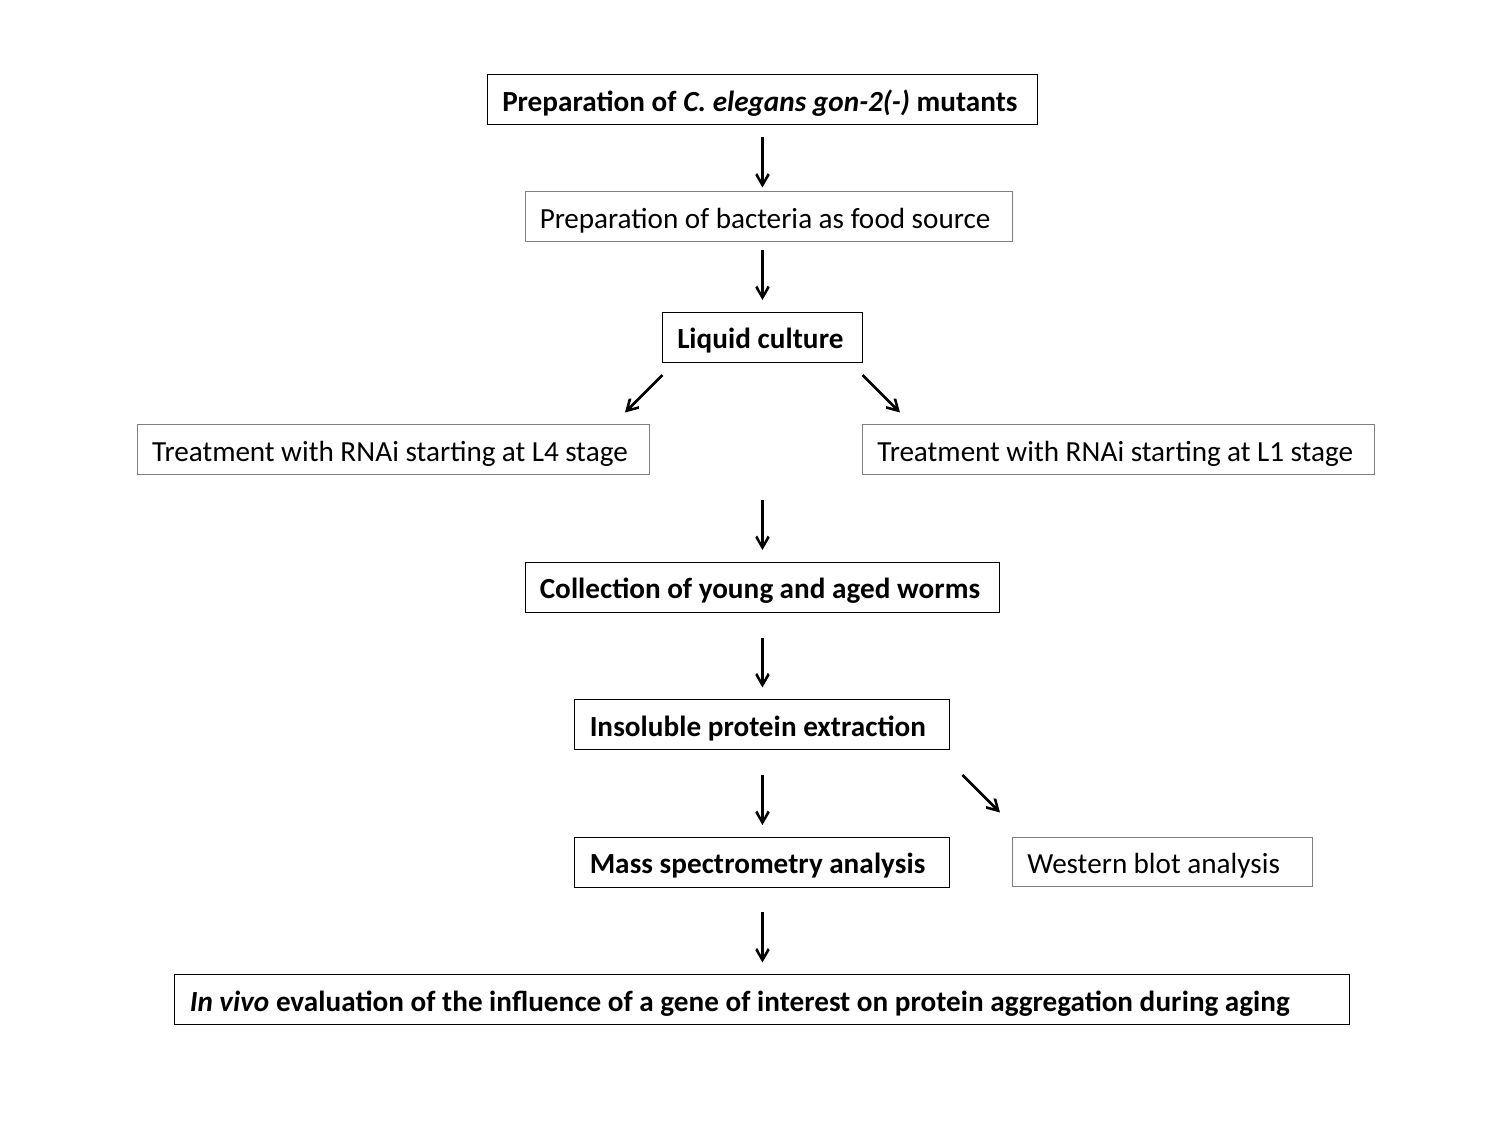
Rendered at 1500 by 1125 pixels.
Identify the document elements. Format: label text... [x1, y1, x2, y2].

text_box Treatment with RNAi starting at L1 stage [862, 424, 1375, 475]
text_box Mass spectrometry analysis [574, 837, 950, 888]
text_box Preparation of bacteria as food source [525, 191, 1013, 242]
text_box Collection of young and aged worms [525, 562, 1000, 613]
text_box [862, 374, 901, 413]
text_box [962, 774, 1001, 813]
text_box Preparation of C. elegans gon-2(-) mutants [487, 74, 1038, 125]
text_box Liquid culture [662, 312, 863, 363]
text_box Insoluble protein extraction [574, 699, 950, 750]
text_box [624, 374, 663, 413]
text_box Treatment with RNAi starting at L4 stage [137, 424, 650, 475]
text_box Western blot analysis [1012, 837, 1313, 887]
text_box In vivo evaluation of the influence of a gene of interest on protein aggregation during aging [174, 974, 1350, 1025]
